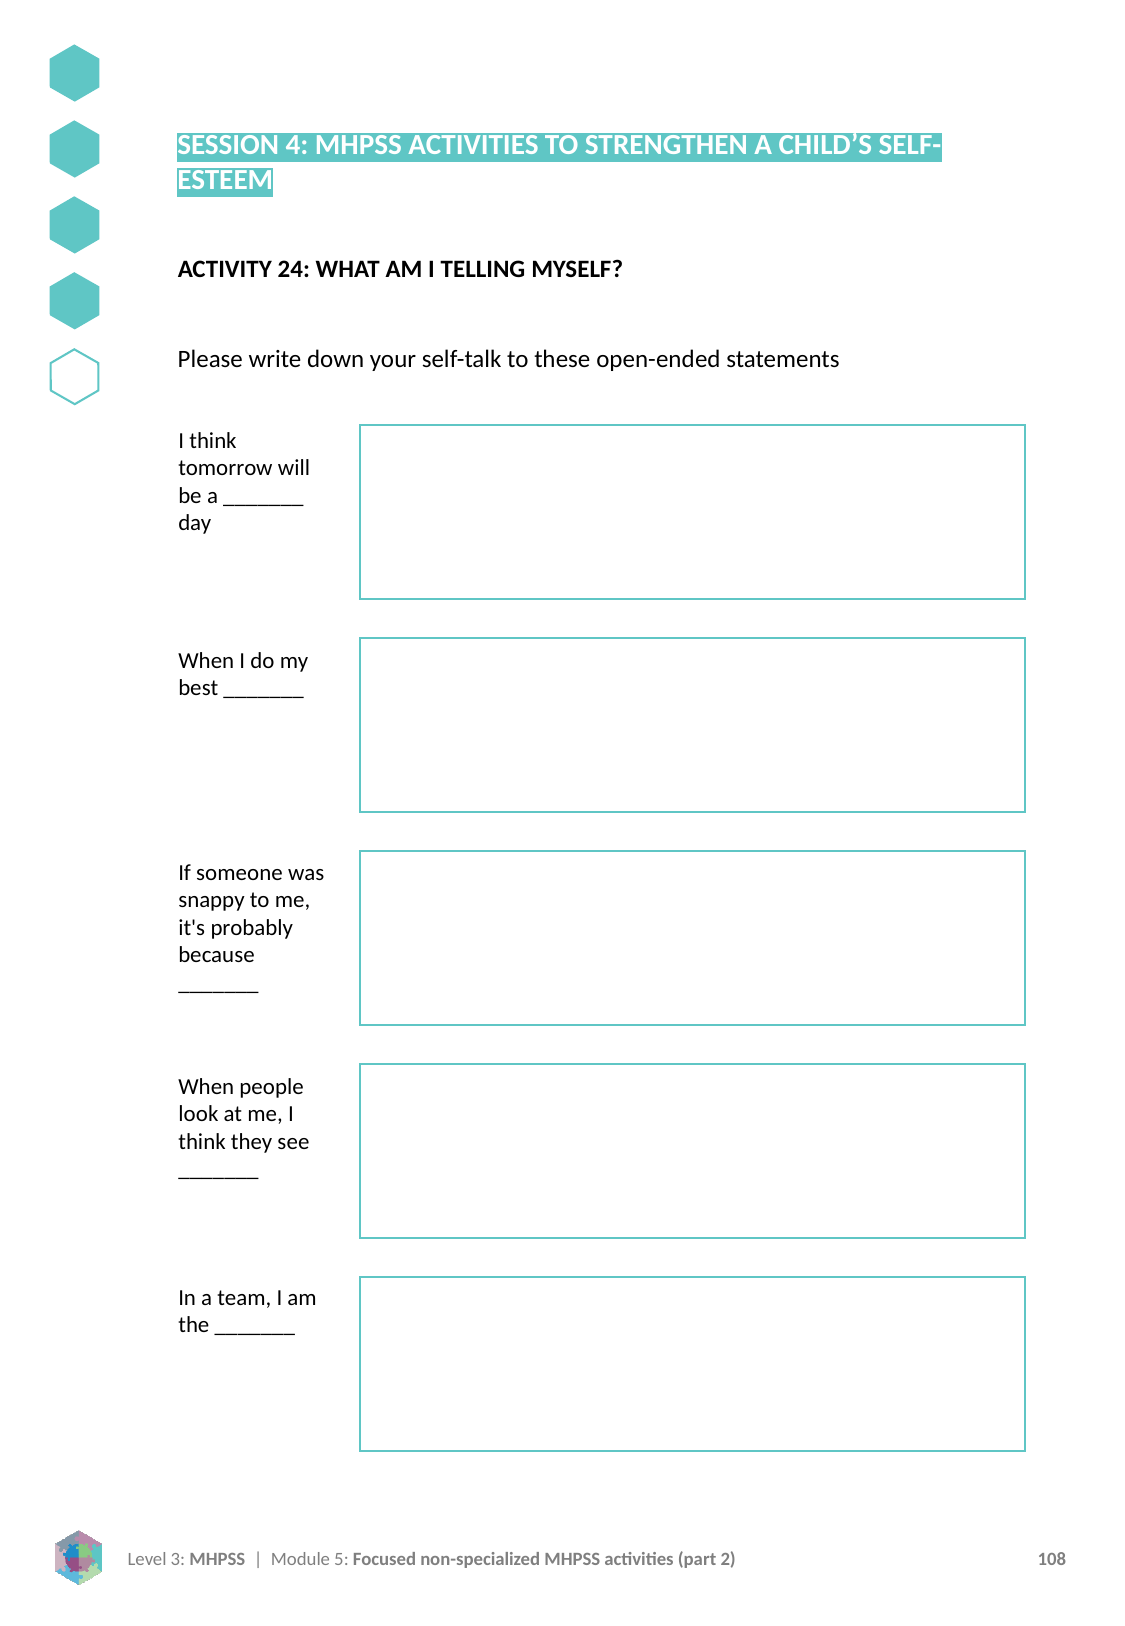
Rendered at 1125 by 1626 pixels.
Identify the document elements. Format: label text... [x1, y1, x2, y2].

text_box [50, 273, 99, 329]
text_box [50, 197, 99, 253]
picture [55, 1530, 102, 1585]
text_box [50, 121, 99, 177]
text_box When I do my best _______ [163, 637, 342, 708]
text_box If someone was snappy to me, it's probably because _______ [163, 850, 342, 1003]
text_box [359, 424, 1026, 1452]
text_box I think tomorrow will be a _______ day [163, 418, 342, 543]
text_box [50, 349, 99, 405]
text_box SESSION 4: MHPSS ACTIVITIES TO STRENGTHEN A CHILD’S SELF-ESTEEM [162, 117, 1025, 203]
text_box [50, 45, 99, 101]
text_box ACTIVITY 24: WHAT AM I TELLING MYSELF? [162, 245, 1025, 290]
text_box When people look at me, I think they see _______ [163, 1064, 342, 1189]
text_box Please write down your self-talk to these open-ended statements [162, 327, 1025, 388]
text_box In a team, I am the _______ [163, 1275, 342, 1345]
